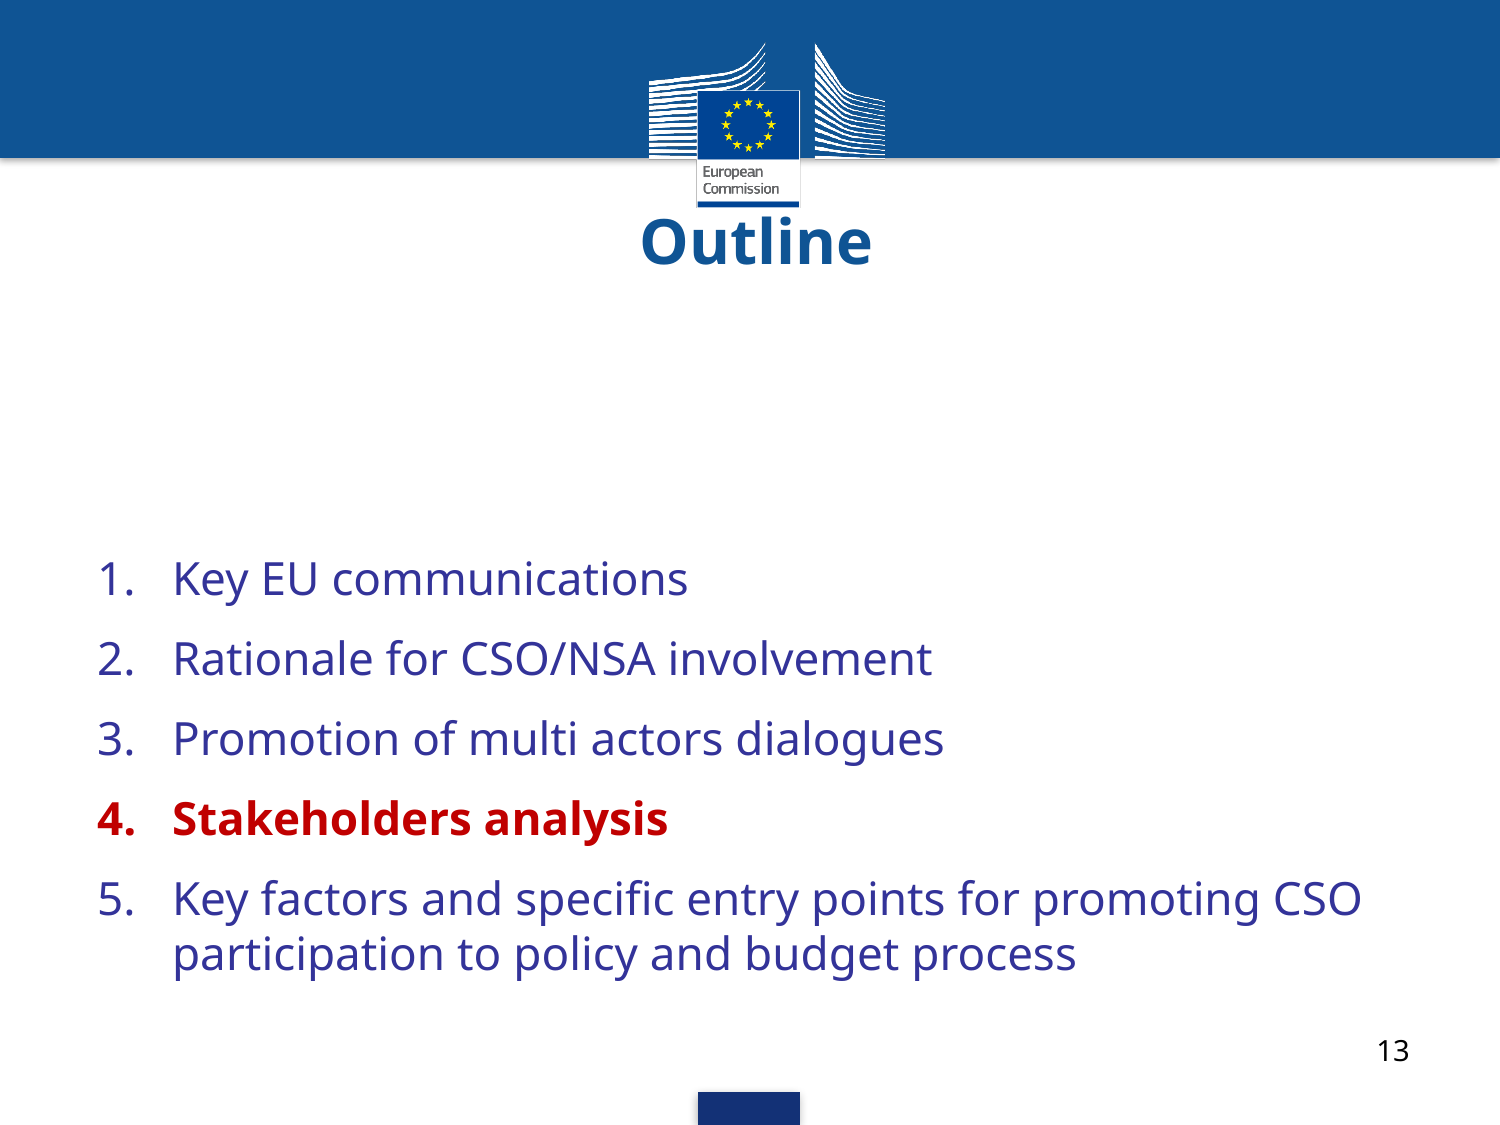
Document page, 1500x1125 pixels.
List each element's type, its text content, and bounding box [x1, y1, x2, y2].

picture [649, 42, 885, 175]
list Key EU communications Rationale for CSO/NSA involvement Promotion of multi actors dialogues Stakeholders analysis Key factors and specific entry points for promoting CSO participation to policy and budget process [82, 302, 1432, 1083]
title Outline [82, 175, 1432, 302]
slide_number 13 [1074, 1024, 1426, 1103]
